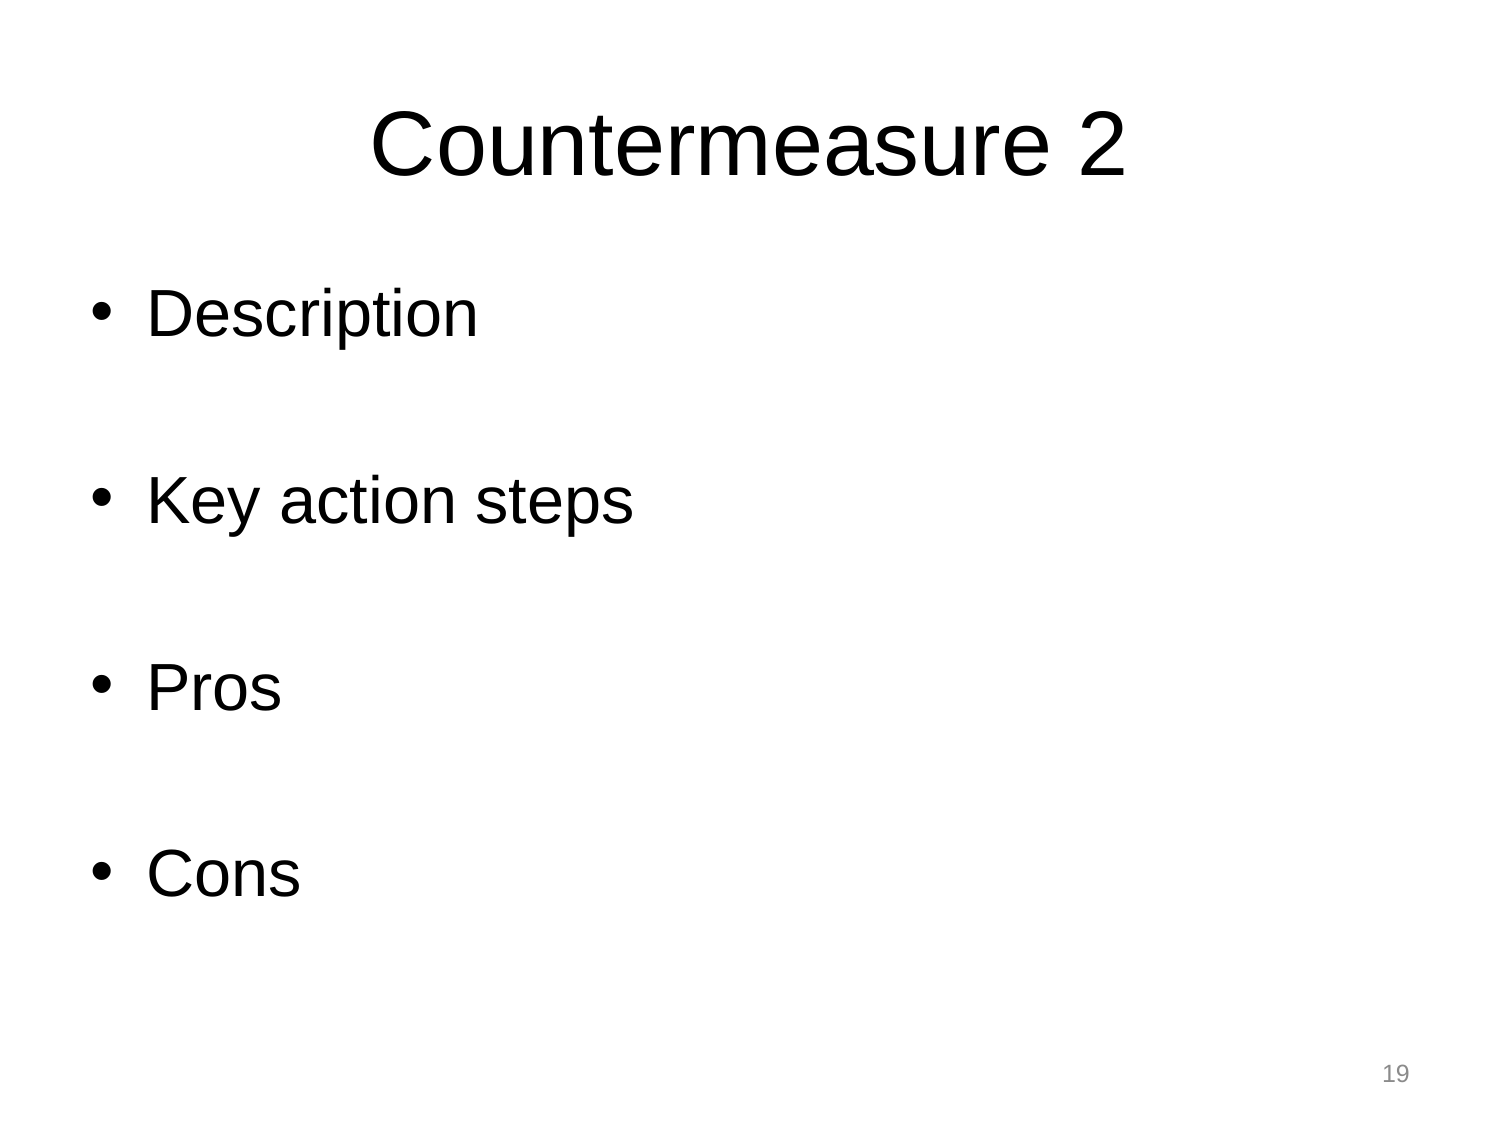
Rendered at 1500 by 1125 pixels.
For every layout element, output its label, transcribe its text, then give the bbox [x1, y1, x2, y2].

list Description Key action steps Pros Cons [75, 262, 1425, 1005]
slide_number 19 [1074, 1042, 1425, 1103]
title Countermeasure 2 [75, 45, 1425, 233]
